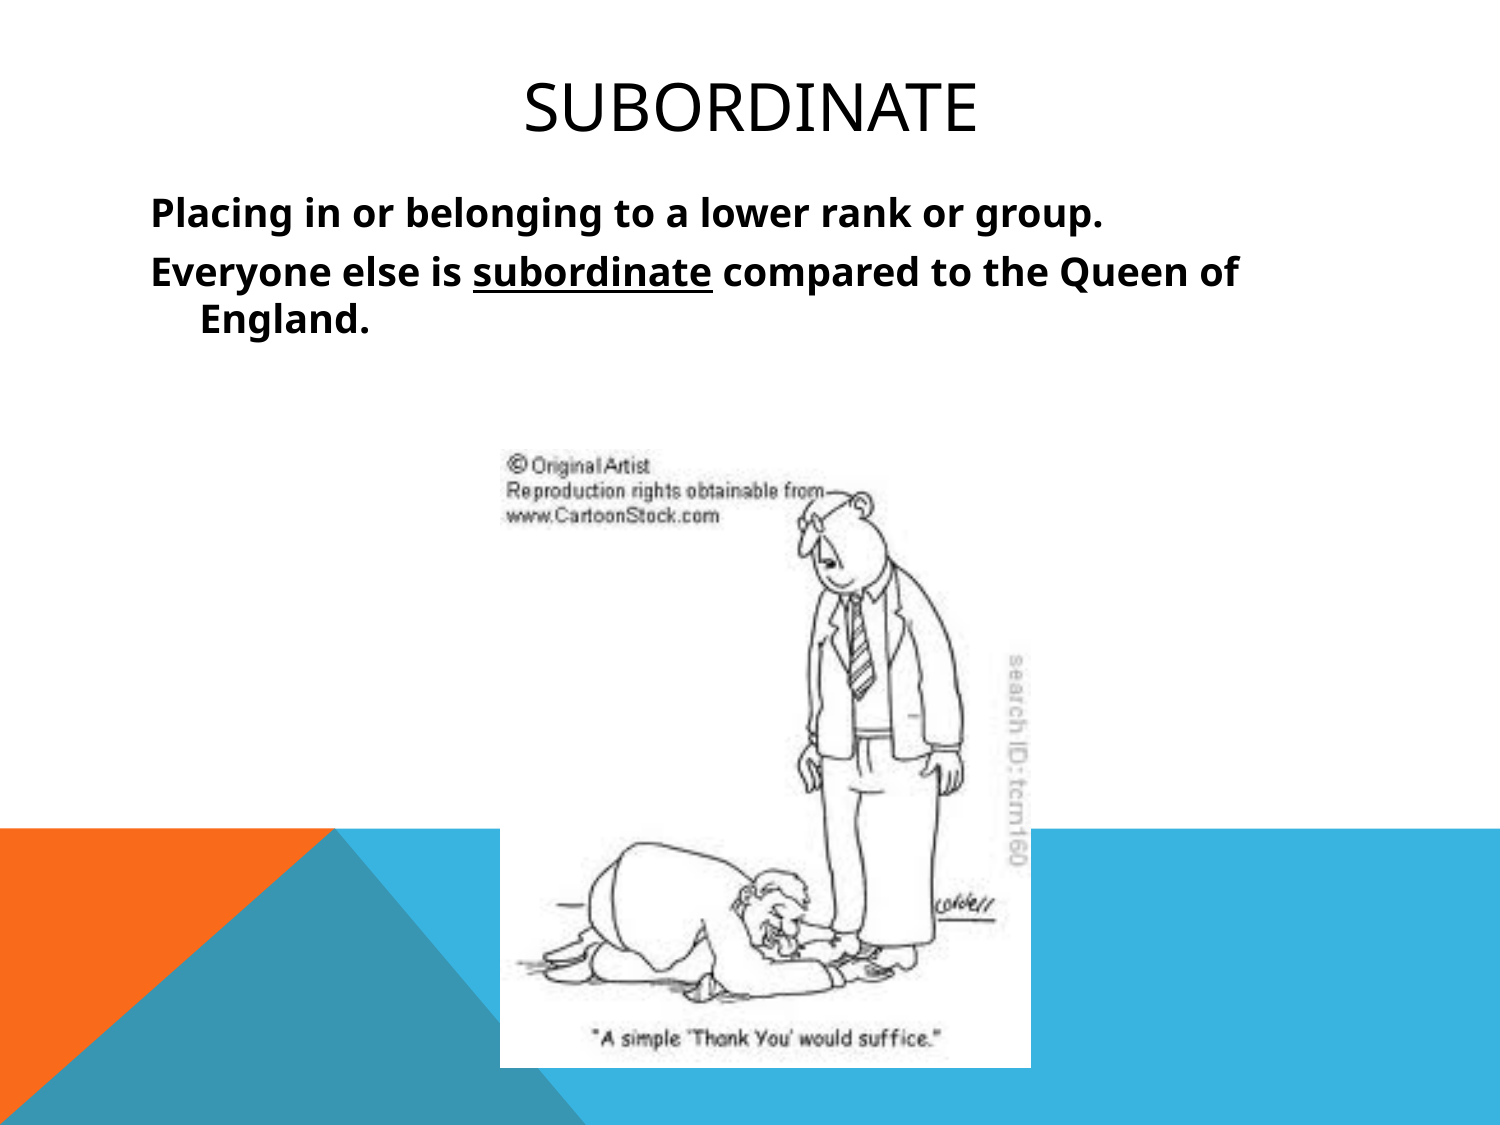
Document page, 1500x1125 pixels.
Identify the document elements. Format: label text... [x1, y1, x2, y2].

picture [499, 449, 1031, 1068]
list Placing in or belonging to a lower rank or group. Everyone else is subordinate compared to the Queen of England. [135, 180, 1350, 350]
title Subordinate [135, 60, 1369, 150]
